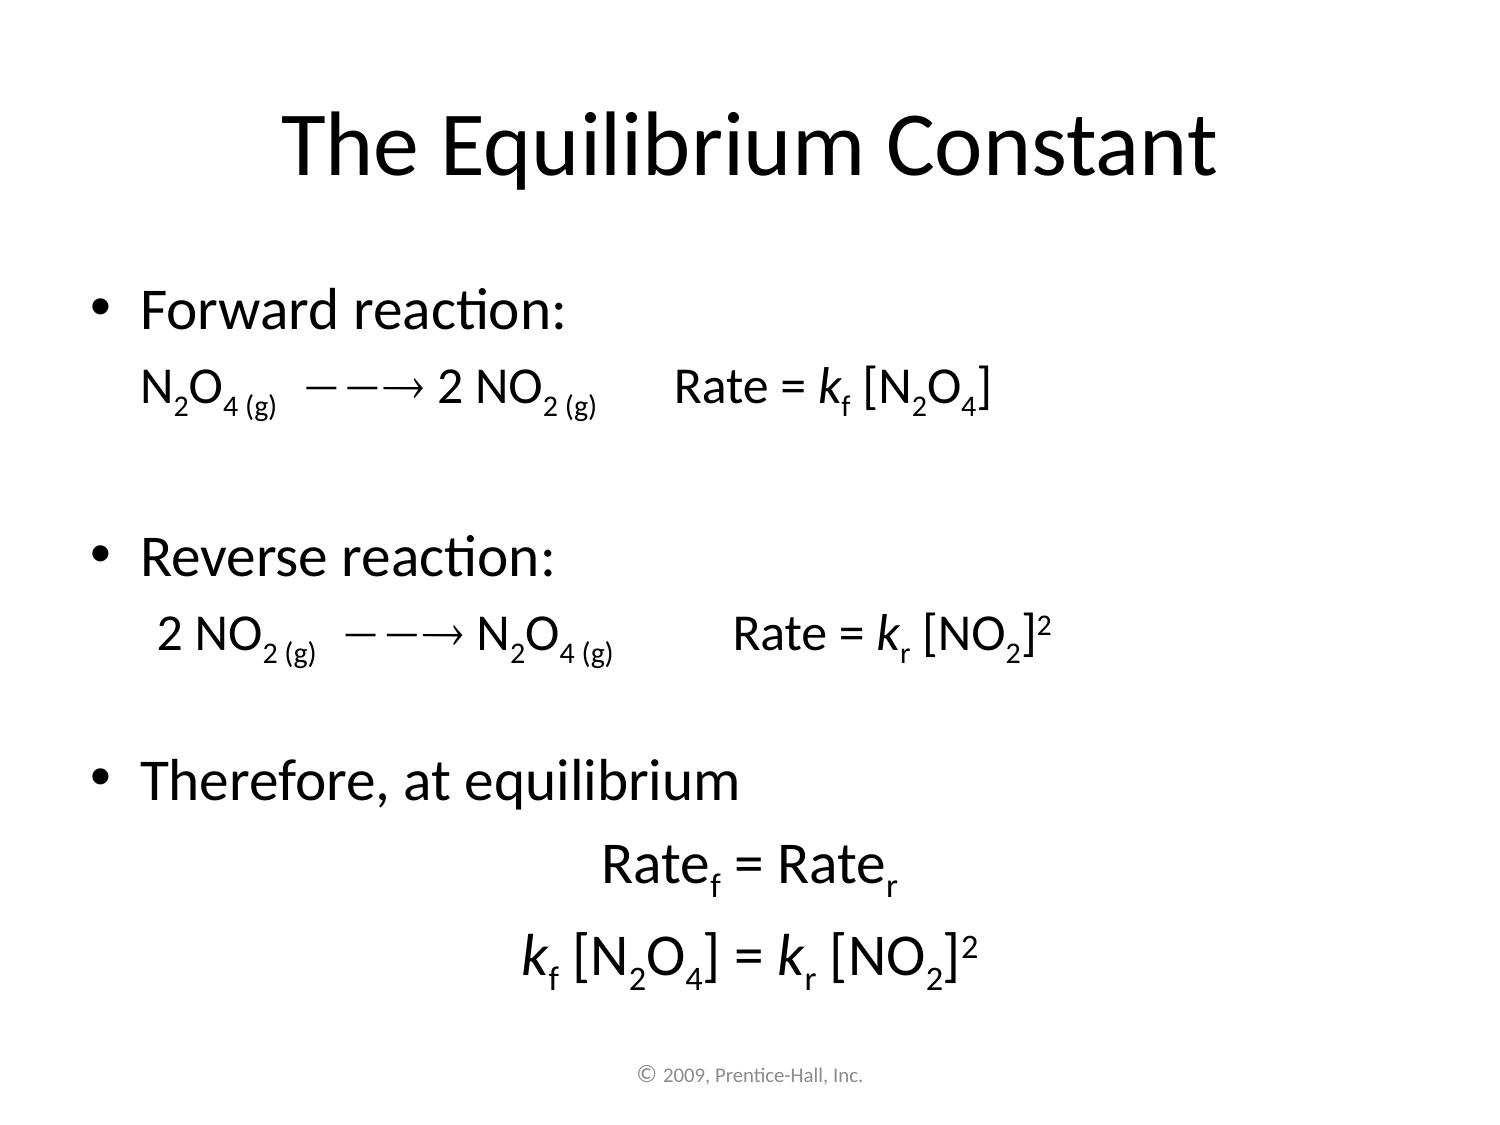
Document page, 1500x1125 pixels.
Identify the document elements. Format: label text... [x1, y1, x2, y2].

list Forward reaction: N2O4 (g)  2 NO2 (g) Rate = kf [N2O4] Reverse reaction: 2 NO2 (g)  N2O4 (g) Rate = kr [NO2]2 Therefore, at equilibrium Ratef = Rater kf [N2O4] = kr [NO2]2 [75, 262, 1425, 1005]
footer © 2009, Prentice-Hall, Inc. [512, 1042, 988, 1103]
title The Equilibrium Constant [75, 45, 1425, 233]
